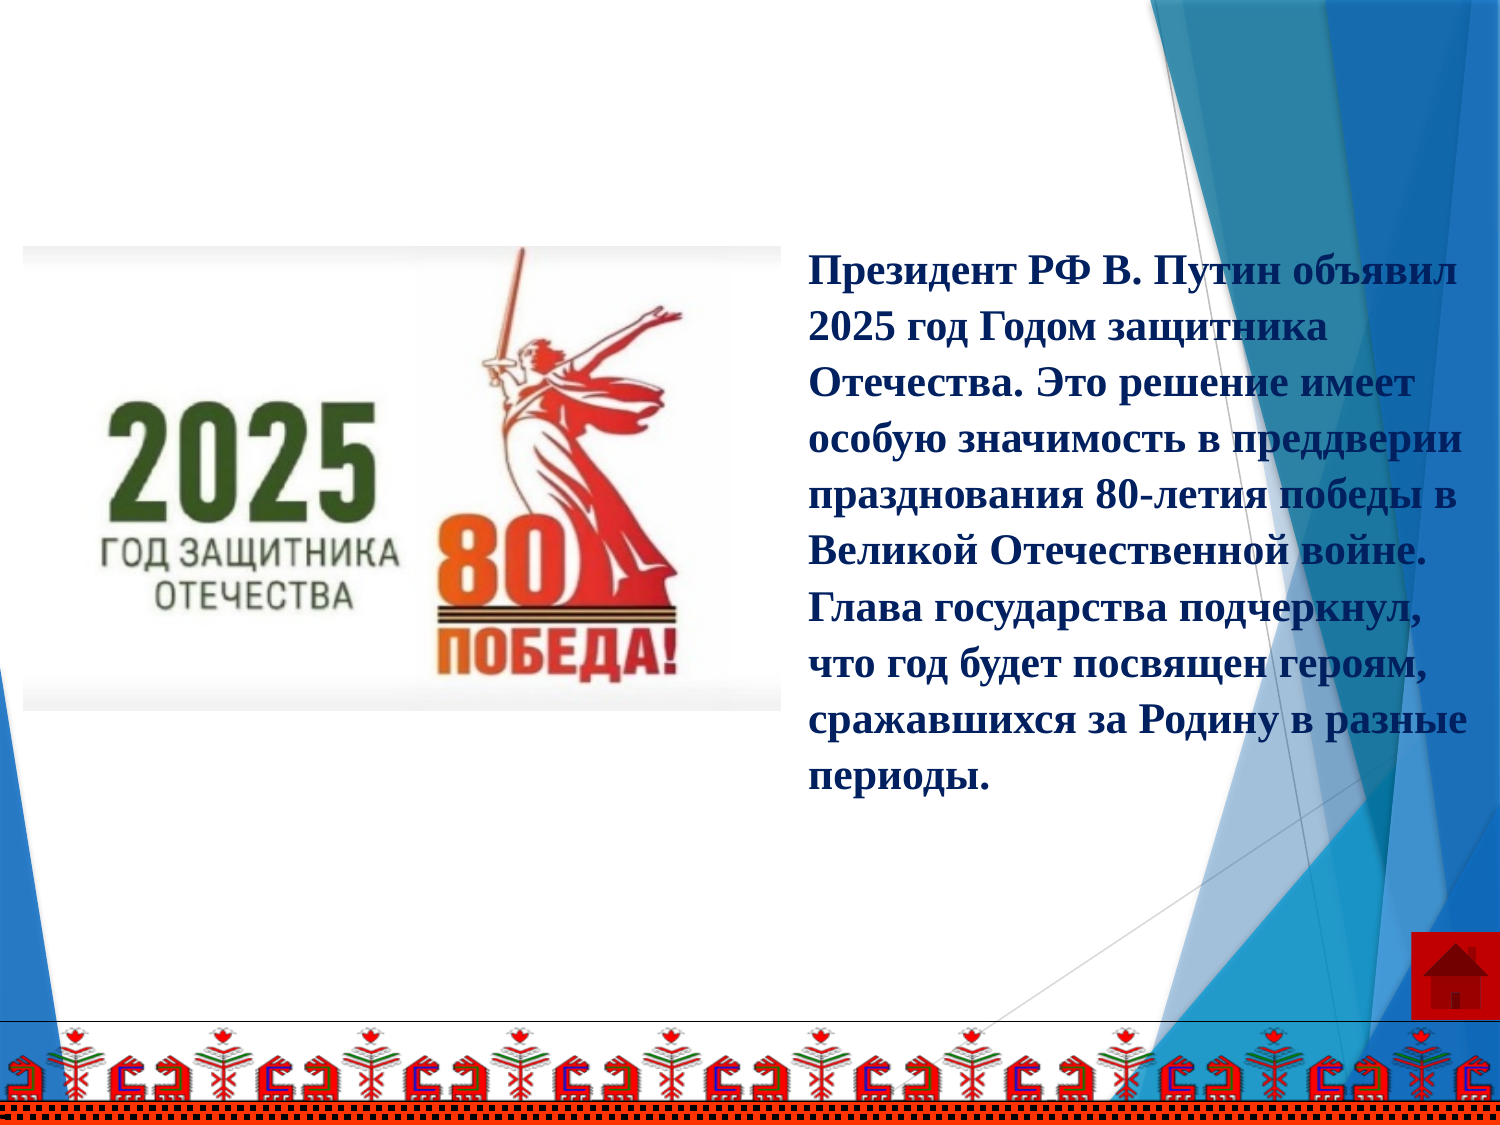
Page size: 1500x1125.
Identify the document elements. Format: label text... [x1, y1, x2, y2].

picture [0, 1019, 1500, 1125]
text_box [1411, 932, 1500, 1018]
text_box Президент РФ В. Путин объявил 2025 год Годом защитника Отечества. Это решение имеет особую значимость в преддверии празднования 80-летия победы в Великой Отечественной войне. Глава государства подчеркнул, что год будет посвящен героям, сражавшихся за Родину в разные периоды. [765, 229, 1500, 806]
picture [22, 245, 781, 711]
